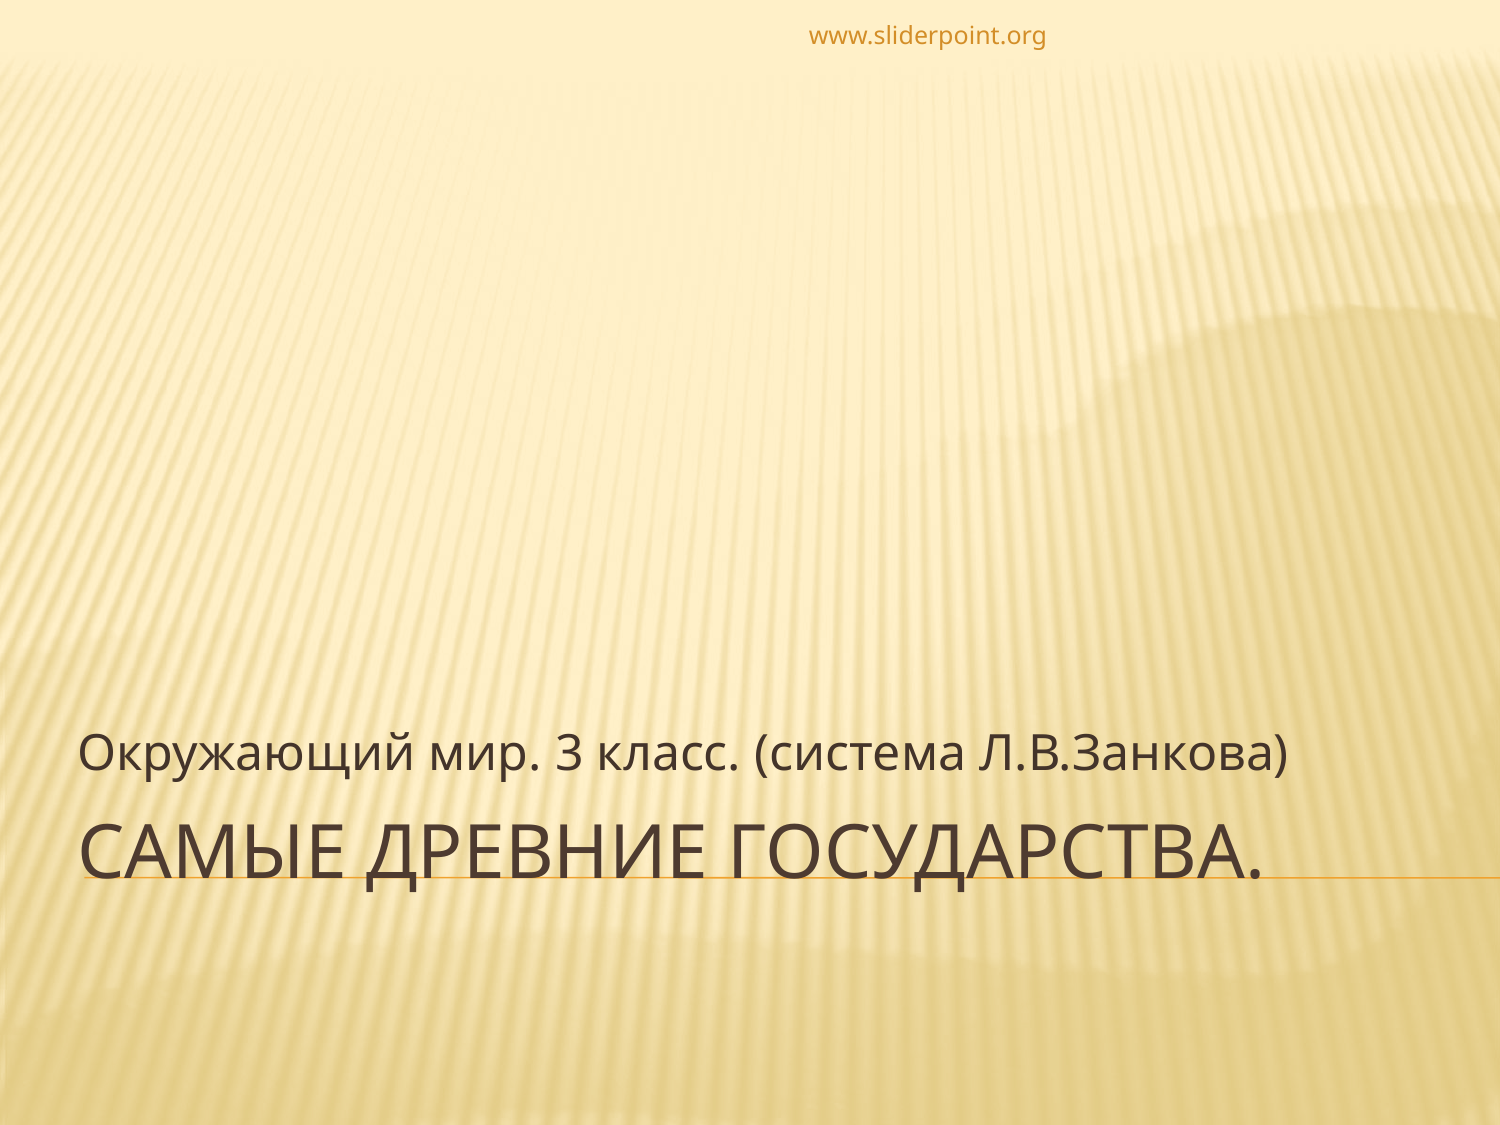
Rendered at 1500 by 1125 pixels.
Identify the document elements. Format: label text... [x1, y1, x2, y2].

footer www.sliderpoint.org [512, 12, 1063, 60]
subtitle Окружающий мир. 3 класс. (система Л.В.Занкова) [62, 637, 1450, 788]
title Самые древние государства. [62, 796, 1450, 997]
